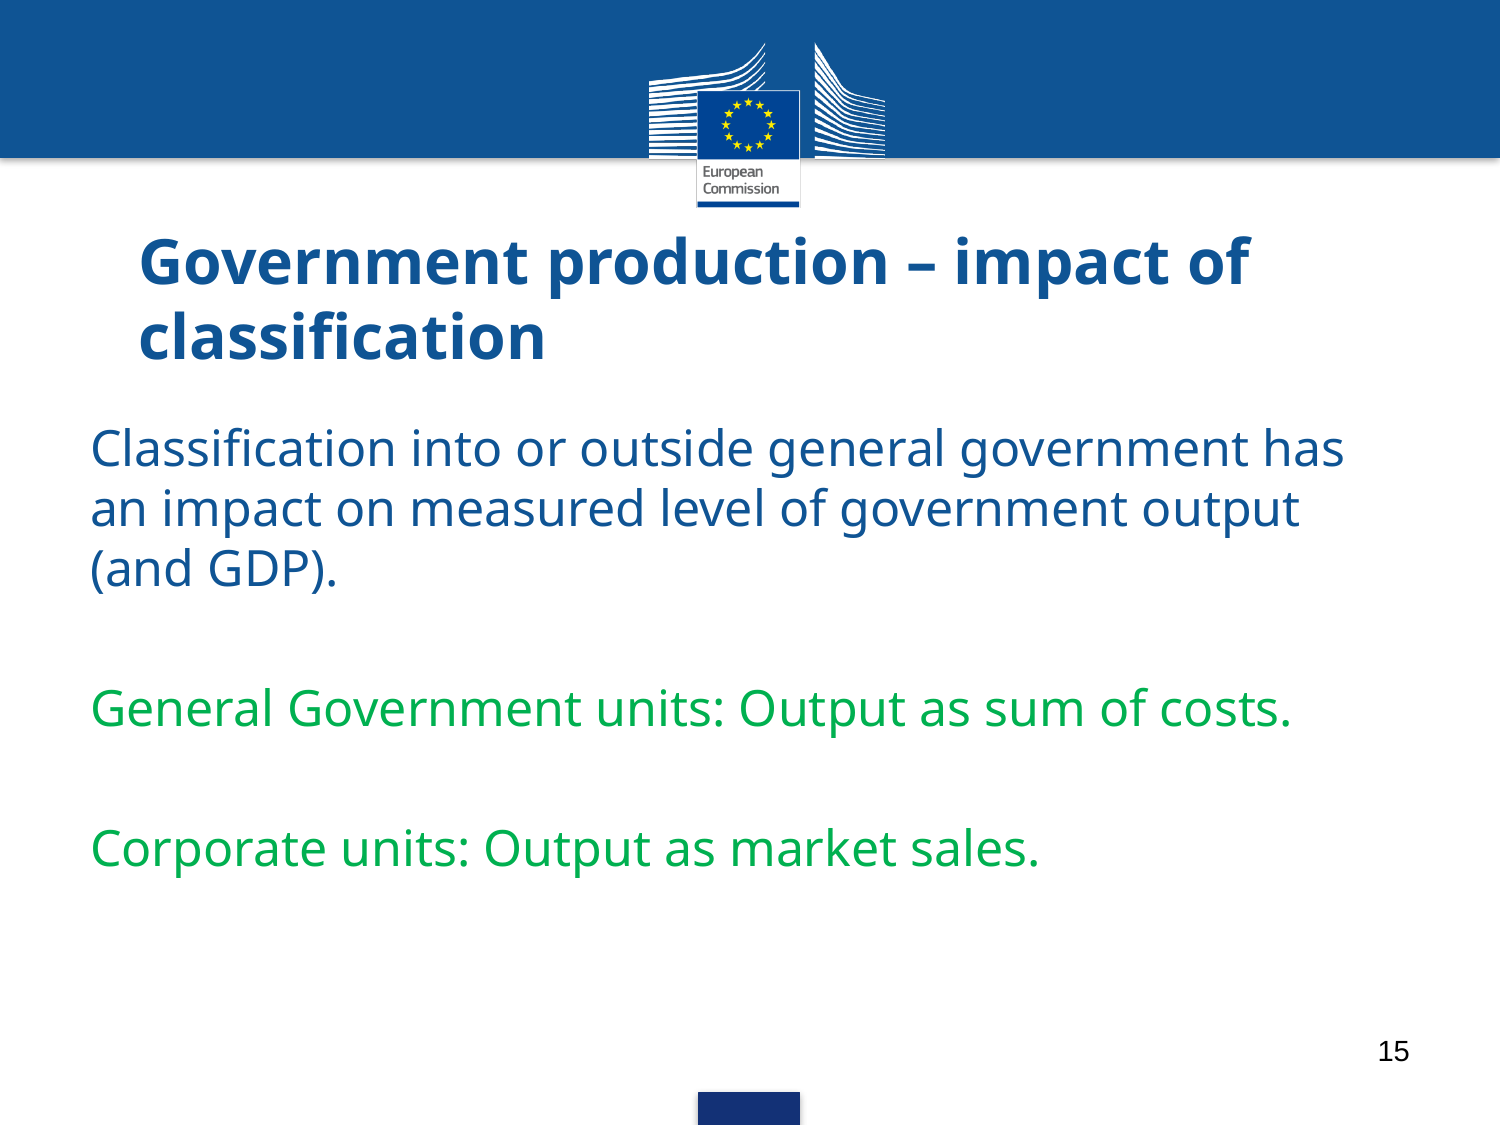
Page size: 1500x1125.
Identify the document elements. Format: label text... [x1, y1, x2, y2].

list Classification into or outside general government has an impact on measured level of government output (and GDP). General Government units: Output as sum of costs. Corporate units: Output as market sales. [75, 408, 1425, 988]
picture [649, 42, 885, 208]
slide_number 15 [1074, 1024, 1425, 1103]
title Government production – impact of classification [64, 219, 1415, 374]
